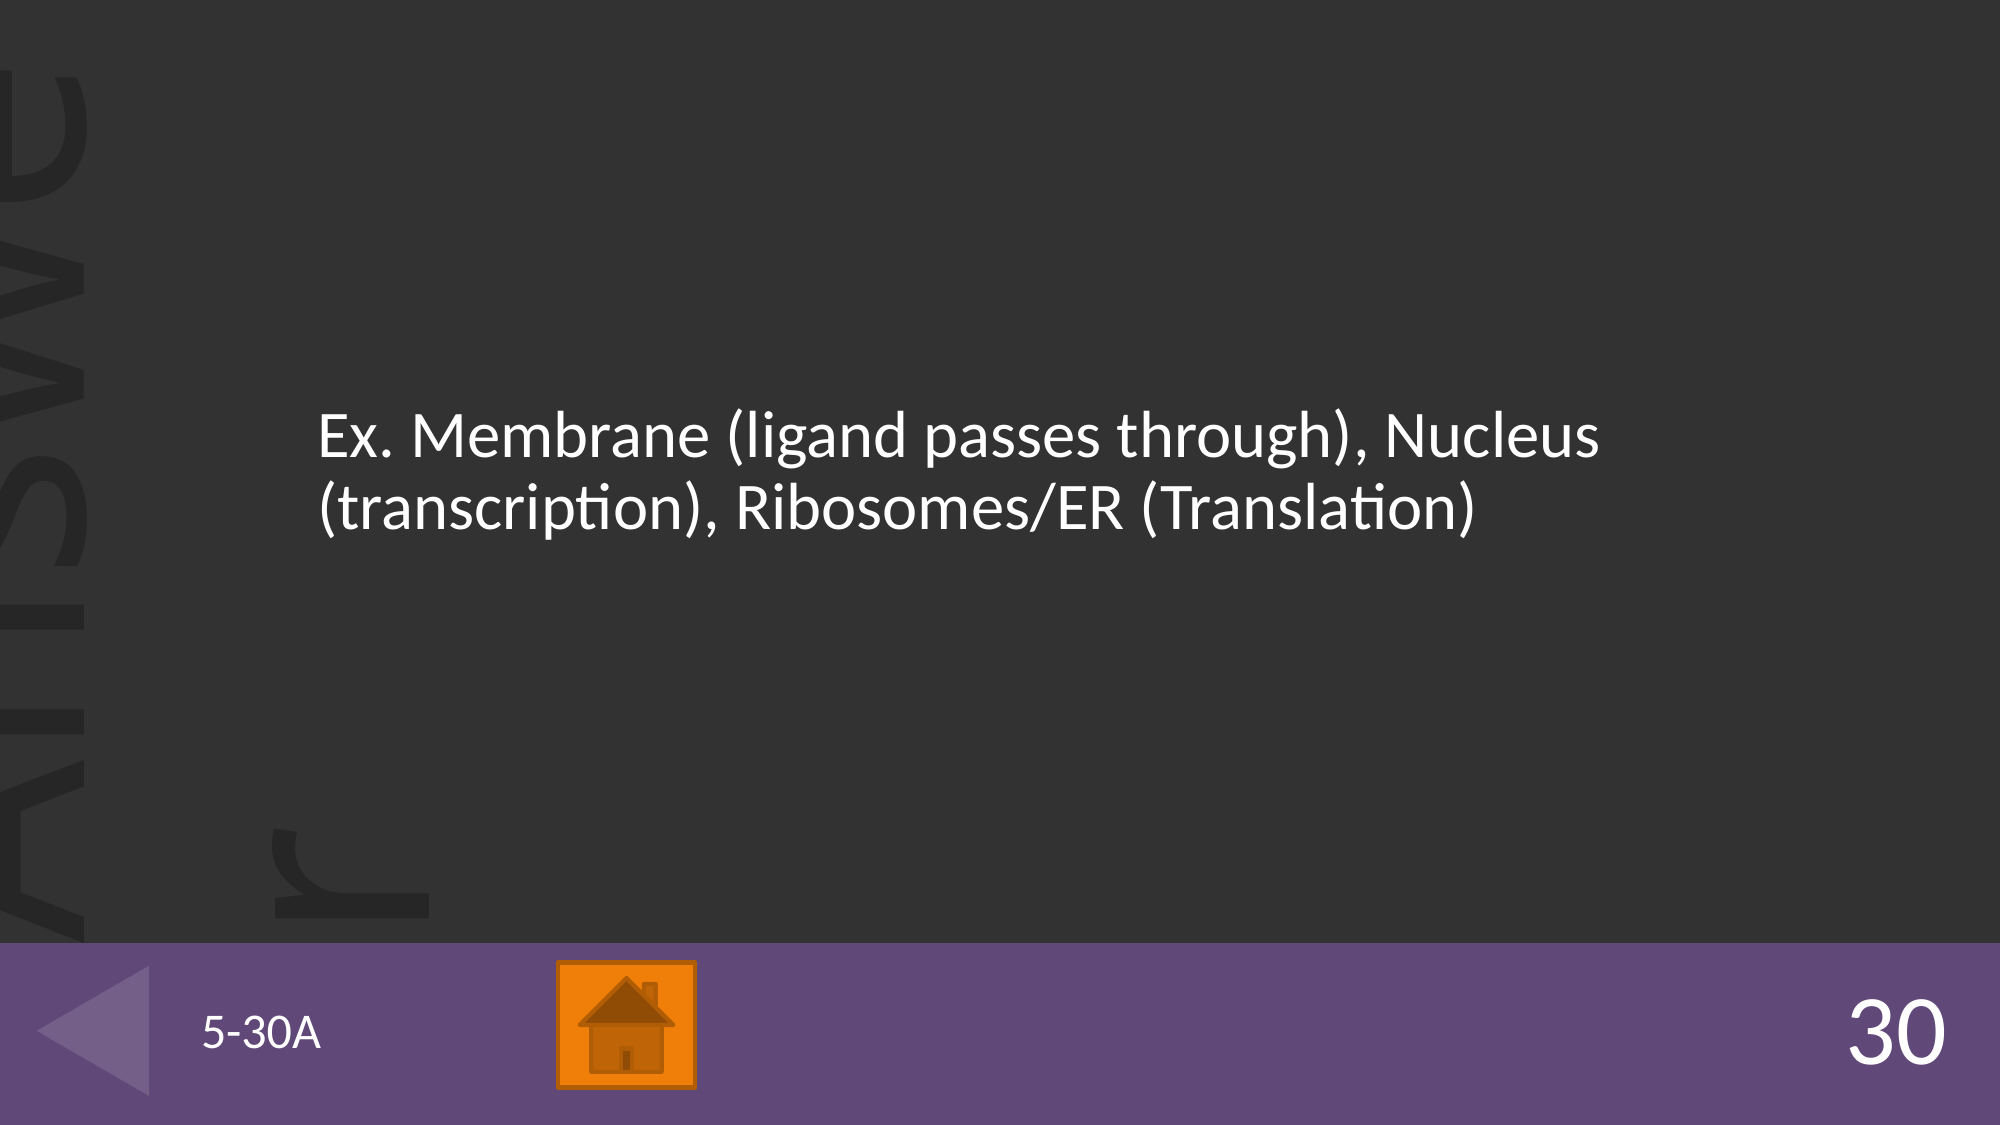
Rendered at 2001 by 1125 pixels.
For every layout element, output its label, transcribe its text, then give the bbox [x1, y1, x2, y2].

list Ex. Membrane (ligand passes through), Nucleus (transcription), Ribosomes/ER (Translation) [302, 307, 1760, 636]
list 30 [1494, 967, 1963, 1097]
title 5-30A [185, 967, 1494, 1097]
text_box [556, 960, 697, 1090]
